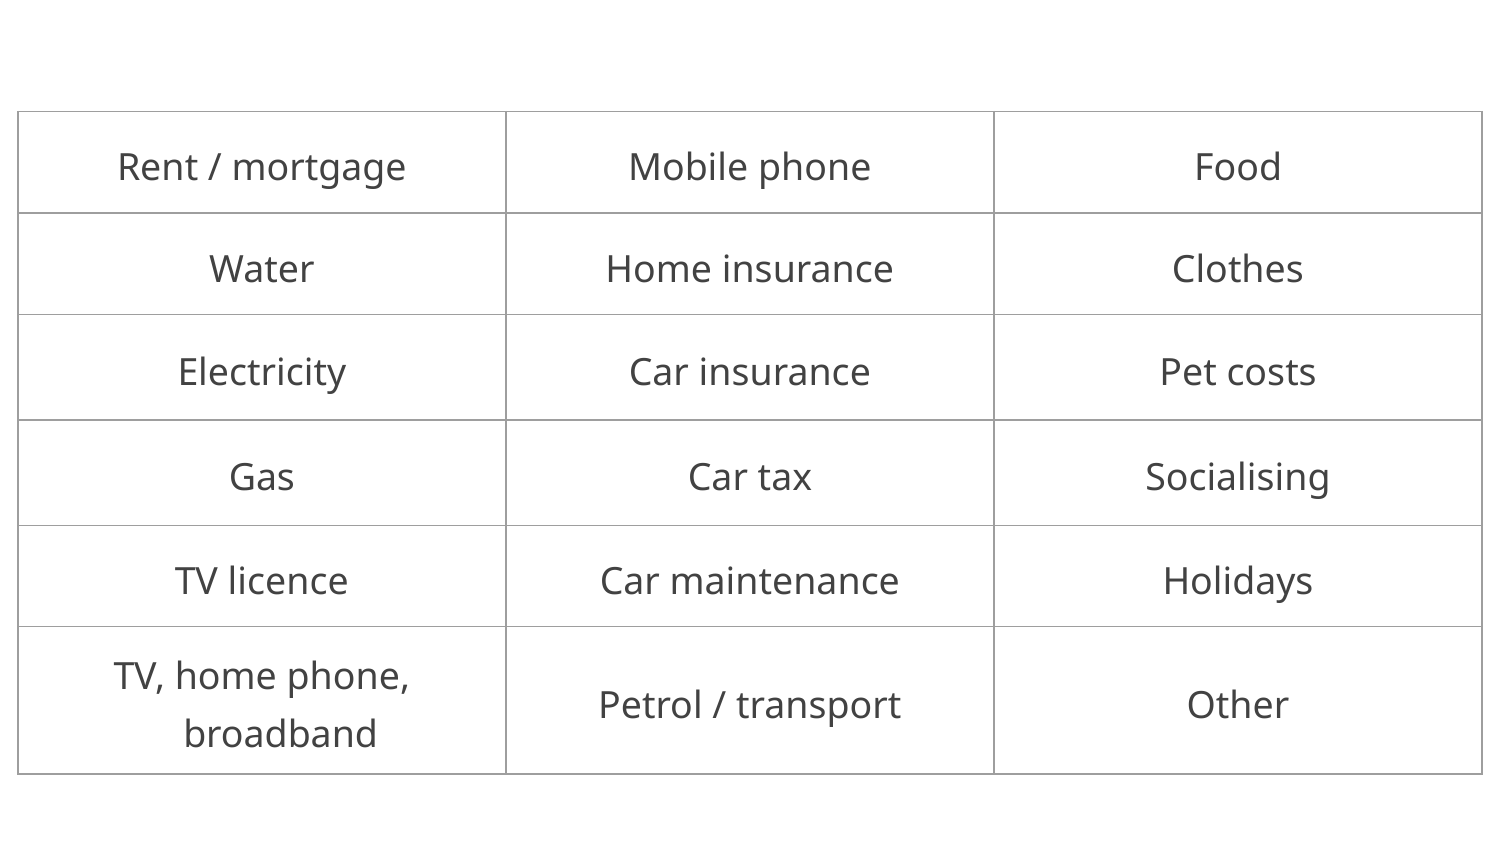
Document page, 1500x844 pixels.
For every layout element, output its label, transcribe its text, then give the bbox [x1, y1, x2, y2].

table_header Food [995, 112, 1481, 212]
table_cell Gas [19, 421, 505, 525]
table_cell TV licence [19, 526, 505, 626]
table_cell Petrol / transport [507, 627, 993, 773]
table_cell Holidays [995, 526, 1481, 626]
table_cell Socialising [995, 421, 1481, 525]
table_cell Other [995, 627, 1481, 773]
table_cell TV, home phone, broadband [19, 627, 505, 773]
table_cell Pet costs [995, 315, 1481, 419]
table_cell Car tax [507, 421, 993, 525]
table_cell Water [19, 214, 505, 314]
table_header Rent / mortgage [19, 112, 505, 212]
table_cell Car insurance [507, 315, 993, 419]
table_cell Car maintenance [507, 526, 993, 626]
table_cell Home insurance [507, 214, 993, 314]
table_cell Clothes [995, 214, 1481, 314]
table_cell Electricity [19, 315, 505, 419]
table_header Mobile phone [507, 112, 993, 212]
